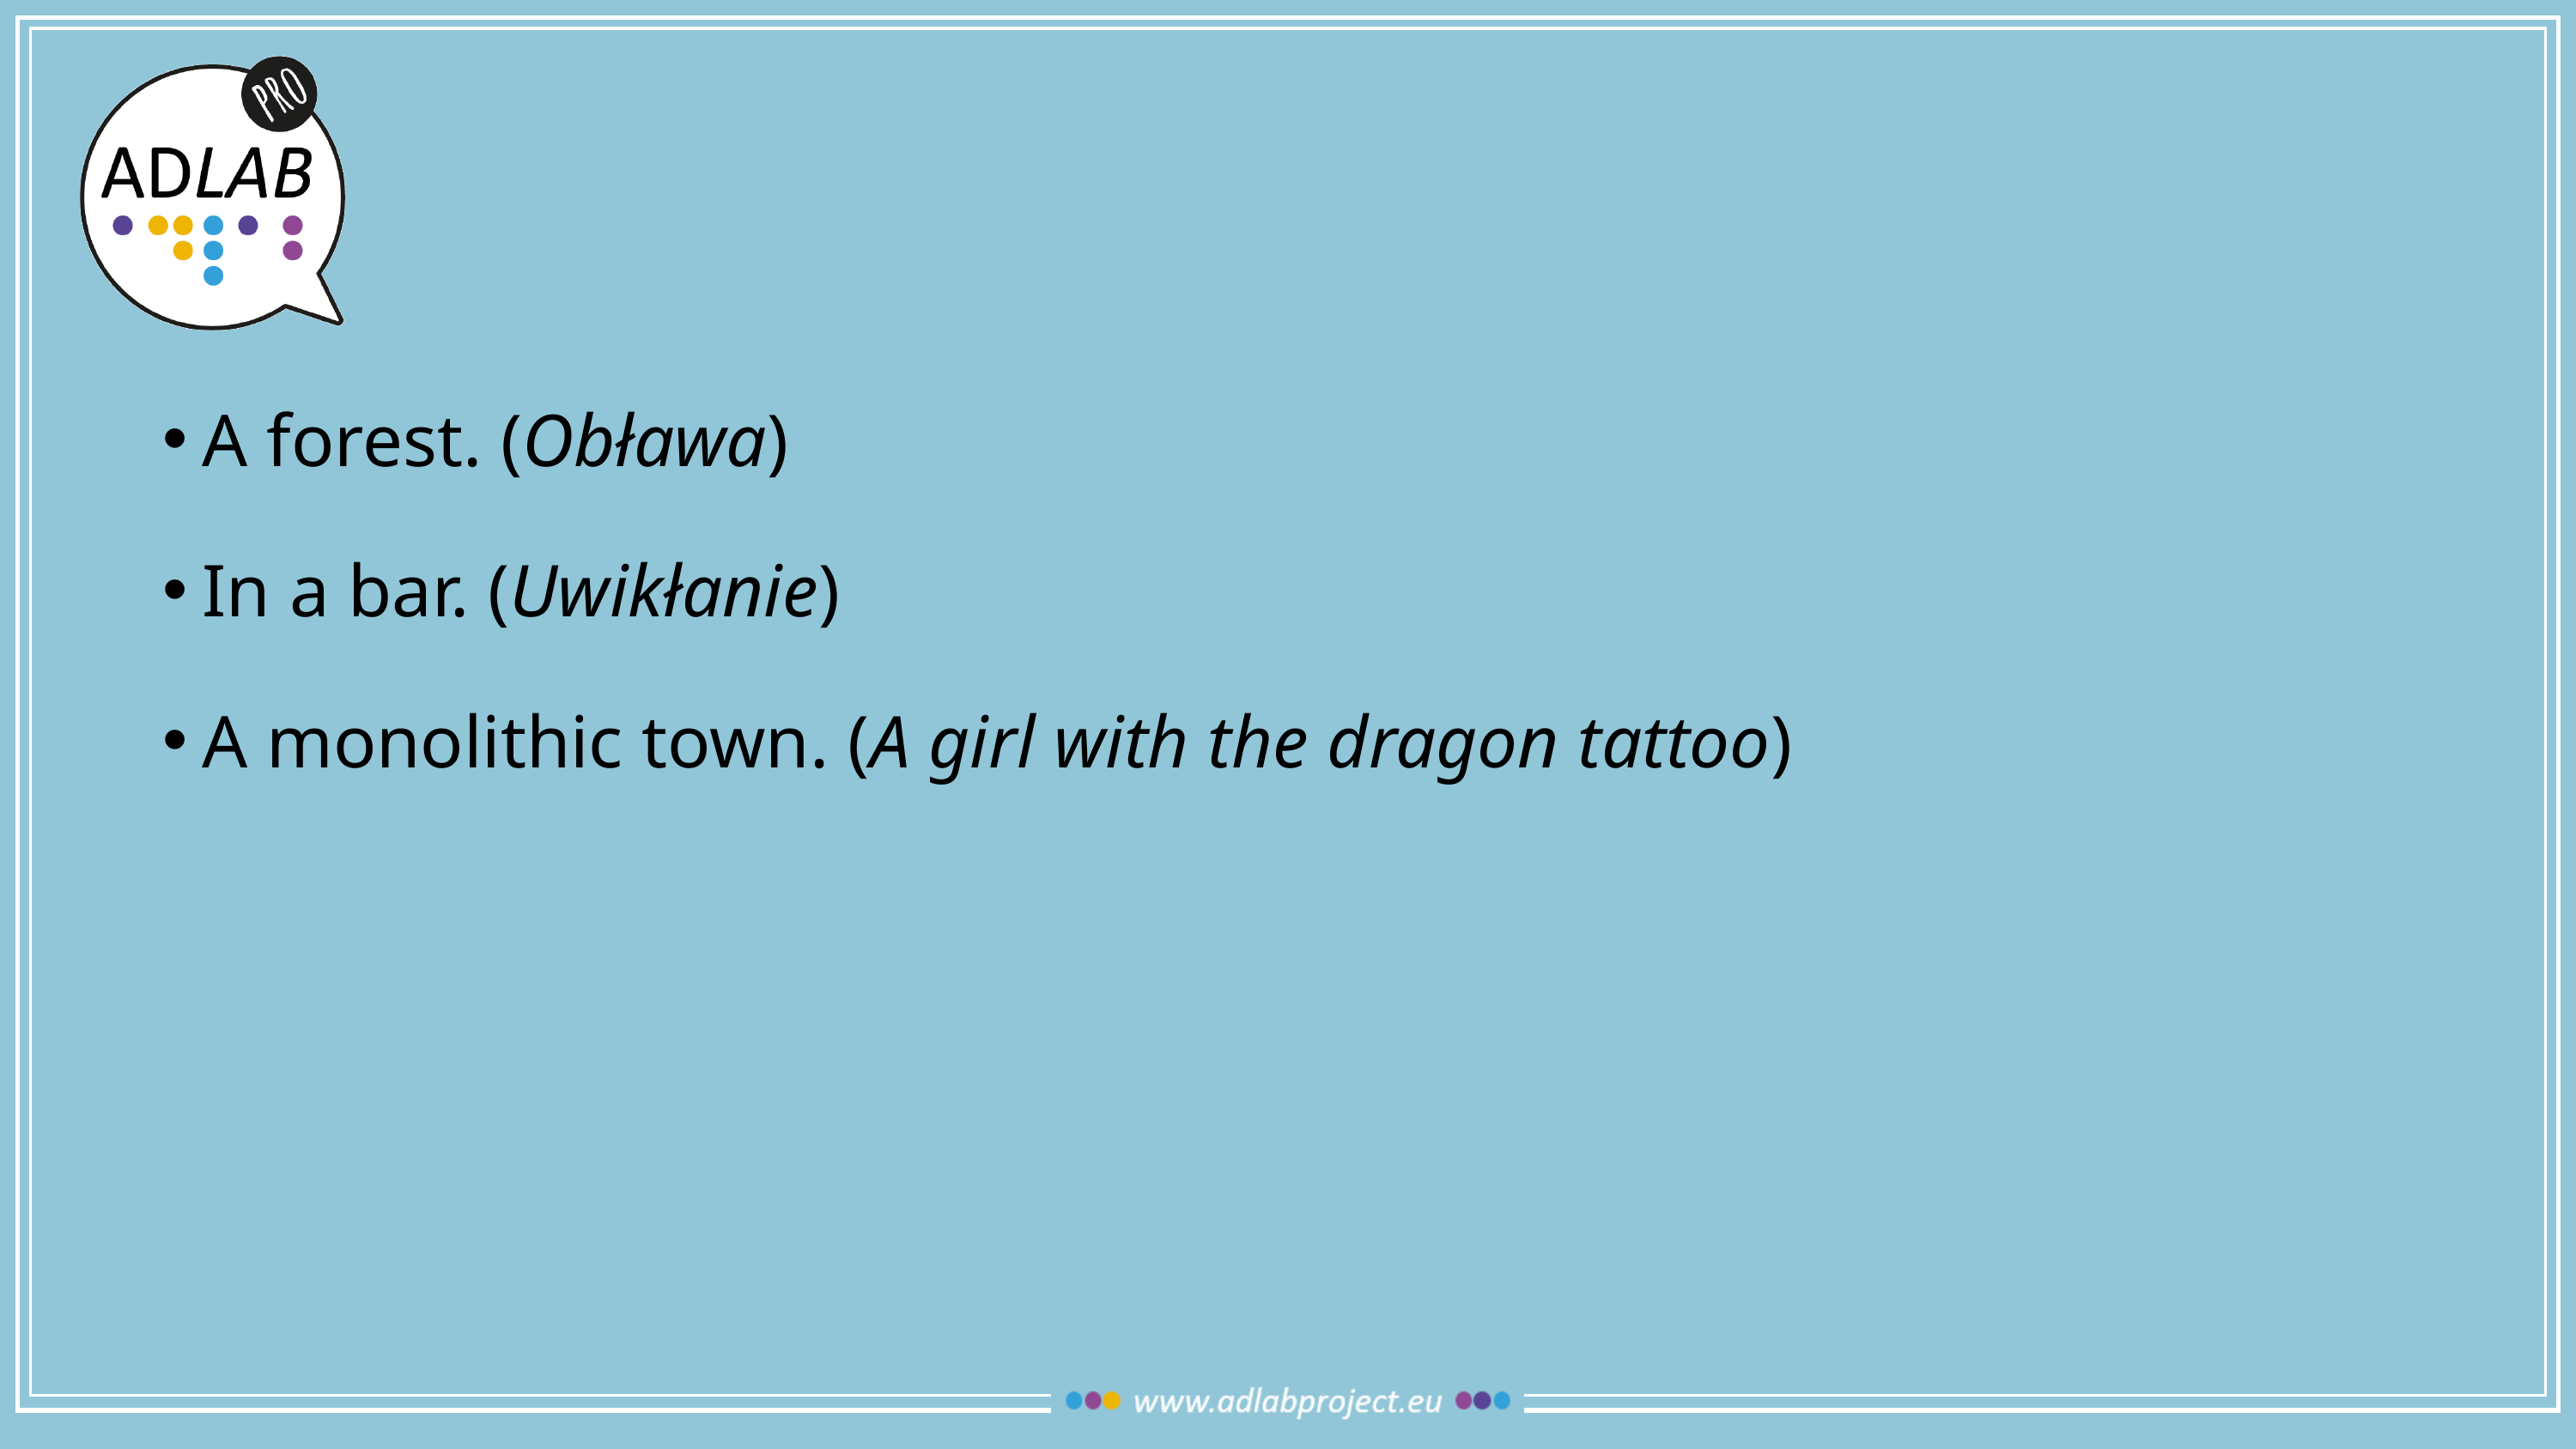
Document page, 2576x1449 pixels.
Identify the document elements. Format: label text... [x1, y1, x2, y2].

picture [1051, 1378, 1524, 1429]
list A forest. (Obława) In a bar. (Uwikłanie) A monolithic town. (A girl with the dragon tattoo) [150, 345, 2467, 1087]
picture [72, 49, 353, 330]
